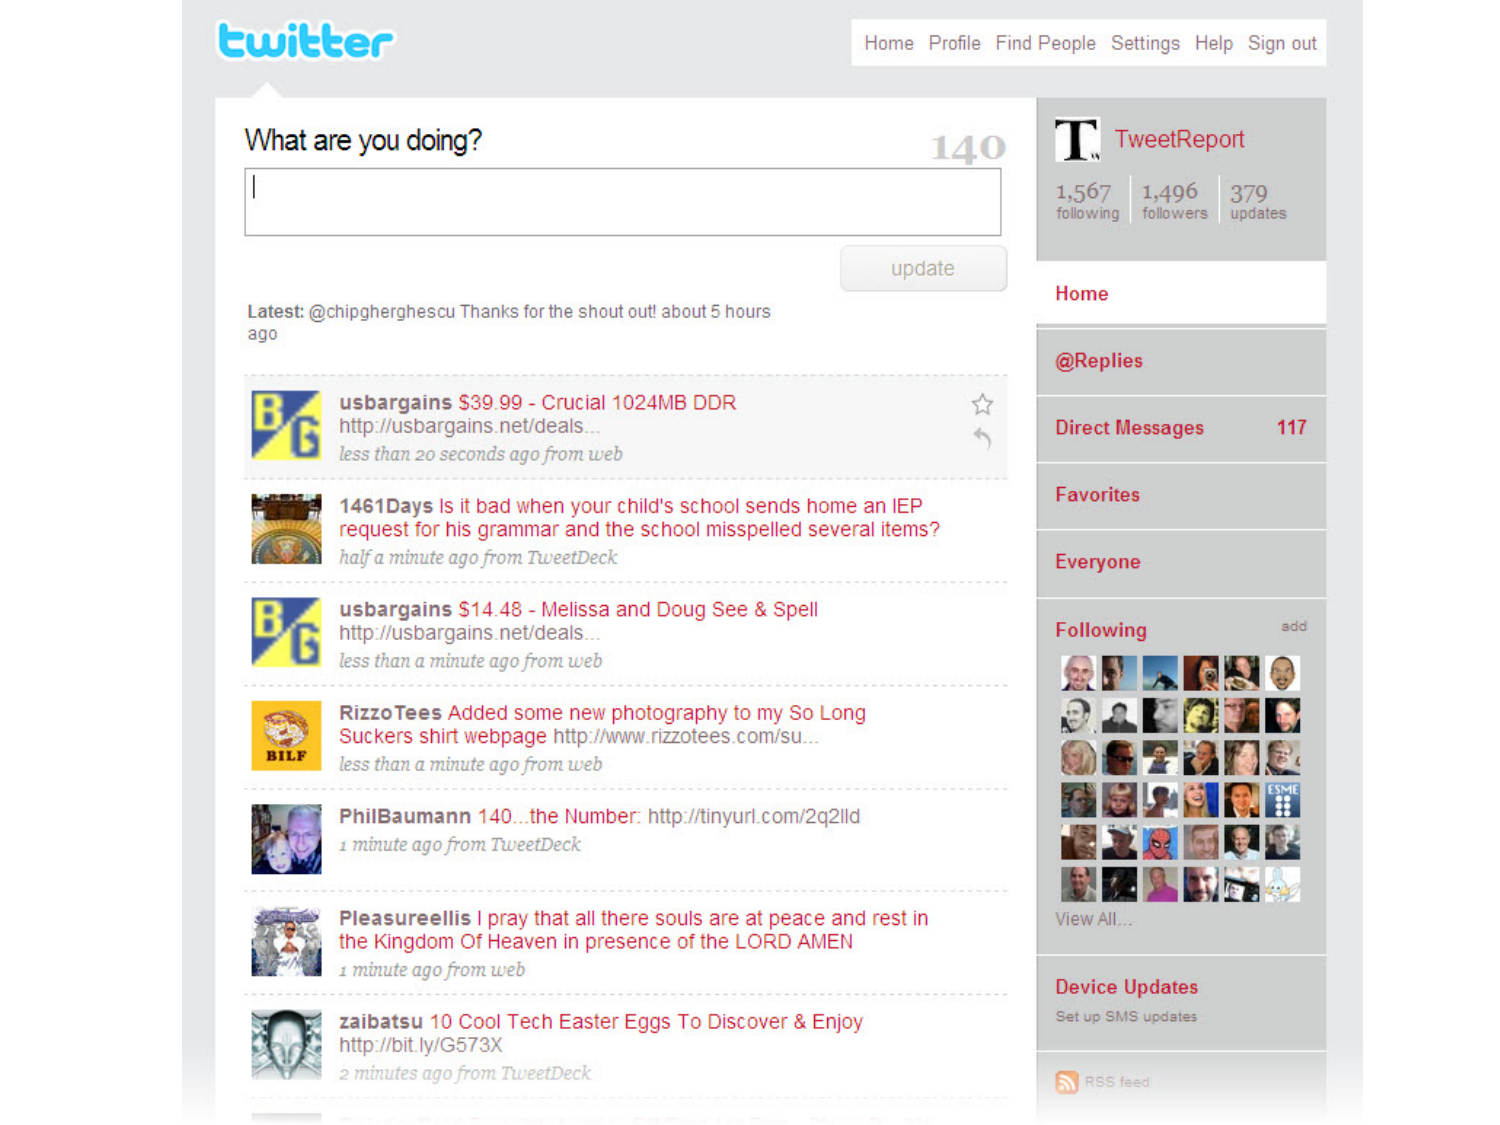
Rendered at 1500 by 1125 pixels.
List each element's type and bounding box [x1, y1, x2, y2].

picture [182, 0, 1363, 1125]
